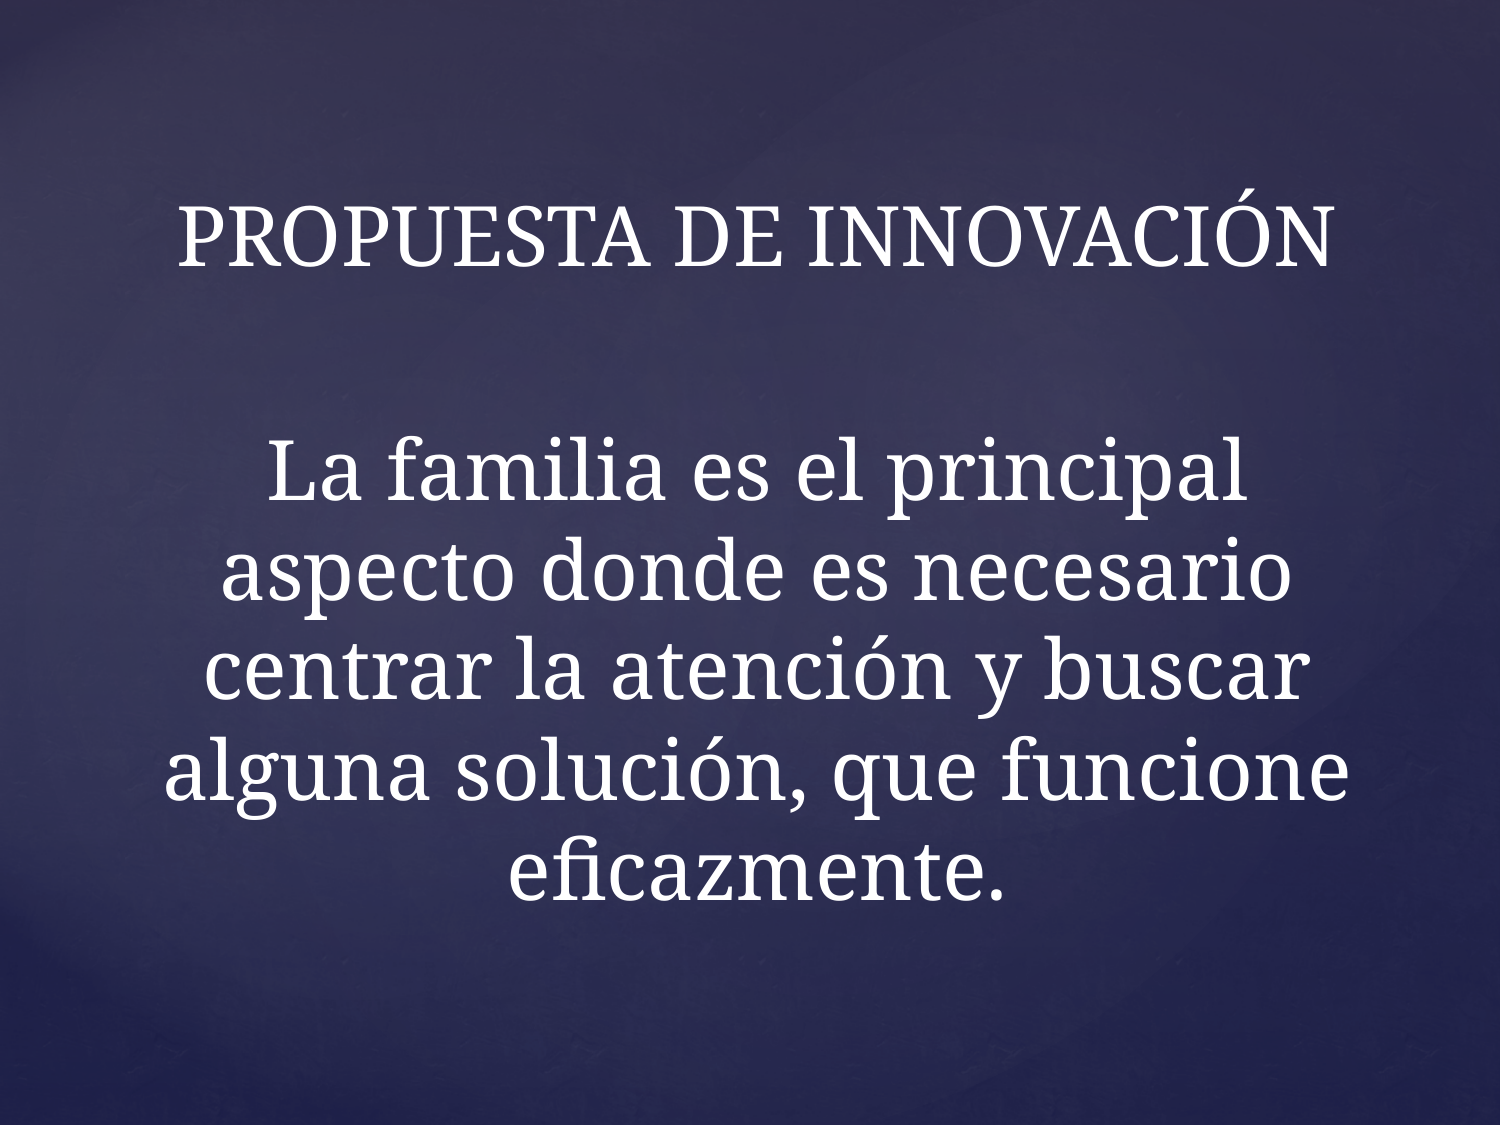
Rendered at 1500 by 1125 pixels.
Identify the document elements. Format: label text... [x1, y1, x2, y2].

list PROPUESTA DE INNOVACIÓN La familia es el principal aspecto donde es necesario centrar la atención y buscar alguna solución, que funcione eficazmente. [112, 112, 1400, 988]
